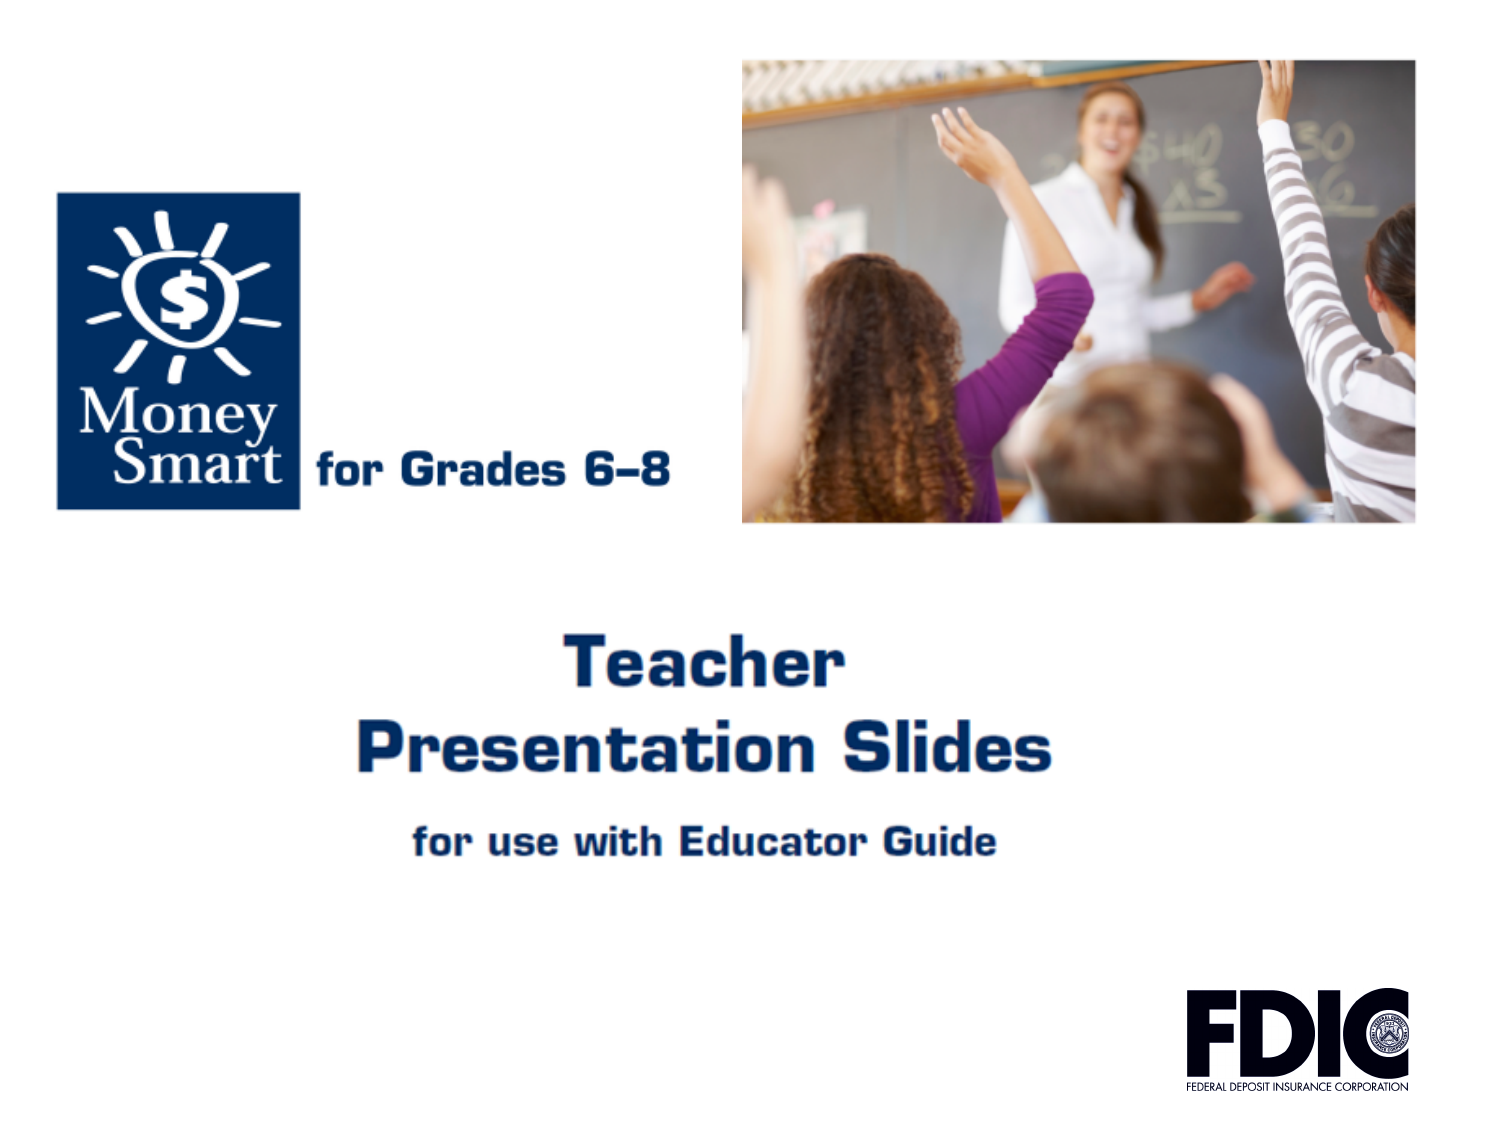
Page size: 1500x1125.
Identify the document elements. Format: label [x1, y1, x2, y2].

picture [49, 179, 690, 513]
picture [335, 616, 1085, 905]
picture [742, 52, 1427, 529]
picture [1187, 988, 1409, 1091]
